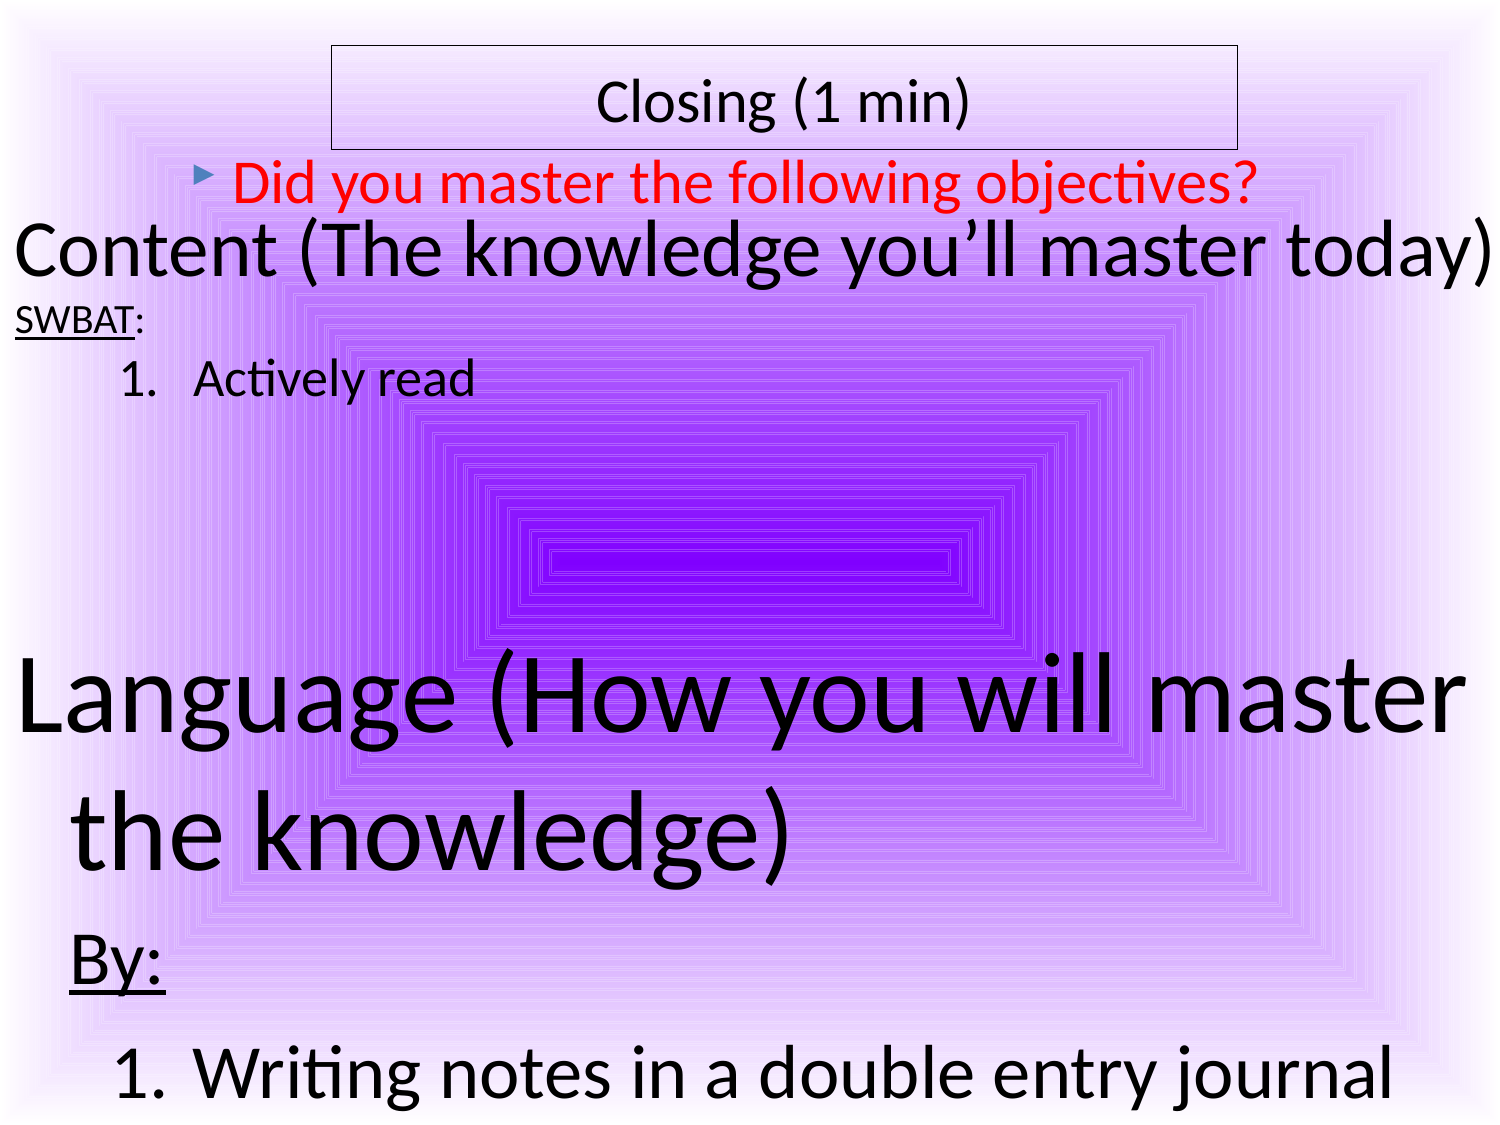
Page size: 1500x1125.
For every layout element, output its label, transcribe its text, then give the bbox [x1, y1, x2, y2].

text_box Content (The knowledge you’ll master today) SWBAT: Actively read [0, 187, 1500, 490]
list Language (How you will master the knowledge) By: Writing notes in a double entry journal [0, 549, 1500, 1125]
text_box Did you master the following objectives? [0, 134, 1434, 187]
title Closing (1 min) [331, 45, 1238, 134]
